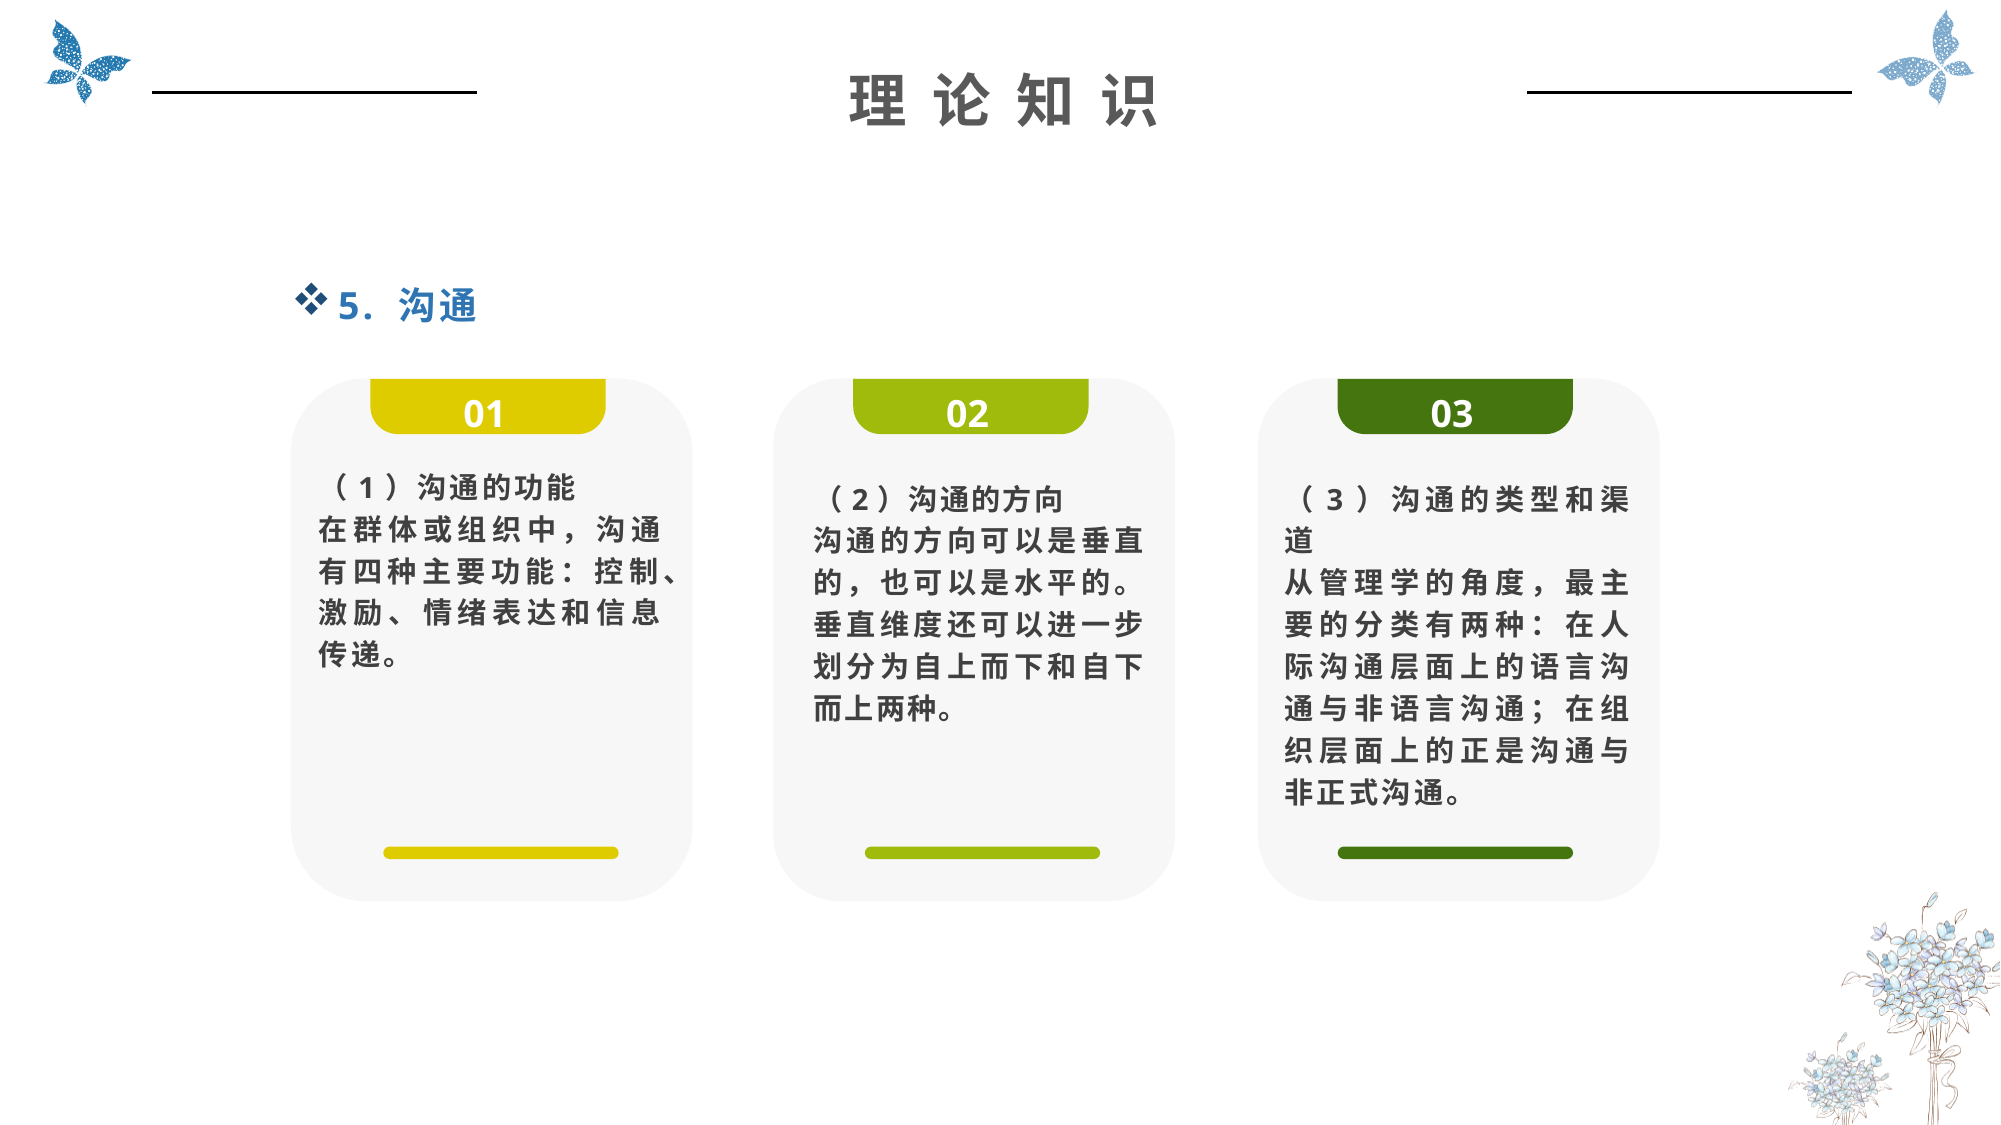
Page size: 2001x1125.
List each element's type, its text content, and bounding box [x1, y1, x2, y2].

text_box [382, 845, 620, 861]
text_box （2）沟通的方向 沟通的方向可以是垂直的，也可以是水平的。垂直维度还可以进一步划分为自上而下和自下而上两种。 [798, 466, 1161, 834]
text_box [369, 377, 607, 436]
text_box 01 [442, 382, 528, 443]
text_box [289, 377, 694, 903]
text_box [1256, 377, 1661, 903]
text_box [852, 377, 1090, 436]
text_box [772, 377, 1177, 903]
picture [1788, 892, 2000, 1125]
text_box [863, 845, 1102, 861]
text_box 5. 沟通 [279, 262, 1626, 334]
text_box （3）沟通的类型和渠道 从管理学的角度，最主要的分类有两种：在人际沟通层面上的语言沟通与非语言沟通；在组织层面上的正是沟通与非正式沟通。 [1269, 466, 1649, 819]
text_box [1336, 377, 1574, 436]
text_box 02 [925, 382, 1010, 443]
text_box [151, 55, 1852, 142]
text_box （1）沟通的功能 在群体或组织中，沟通有四种主要功能：控制、激励、情绪表达和信息传递。 [304, 454, 679, 836]
text_box [1336, 845, 1575, 861]
text_box 03 [1409, 382, 1495, 443]
